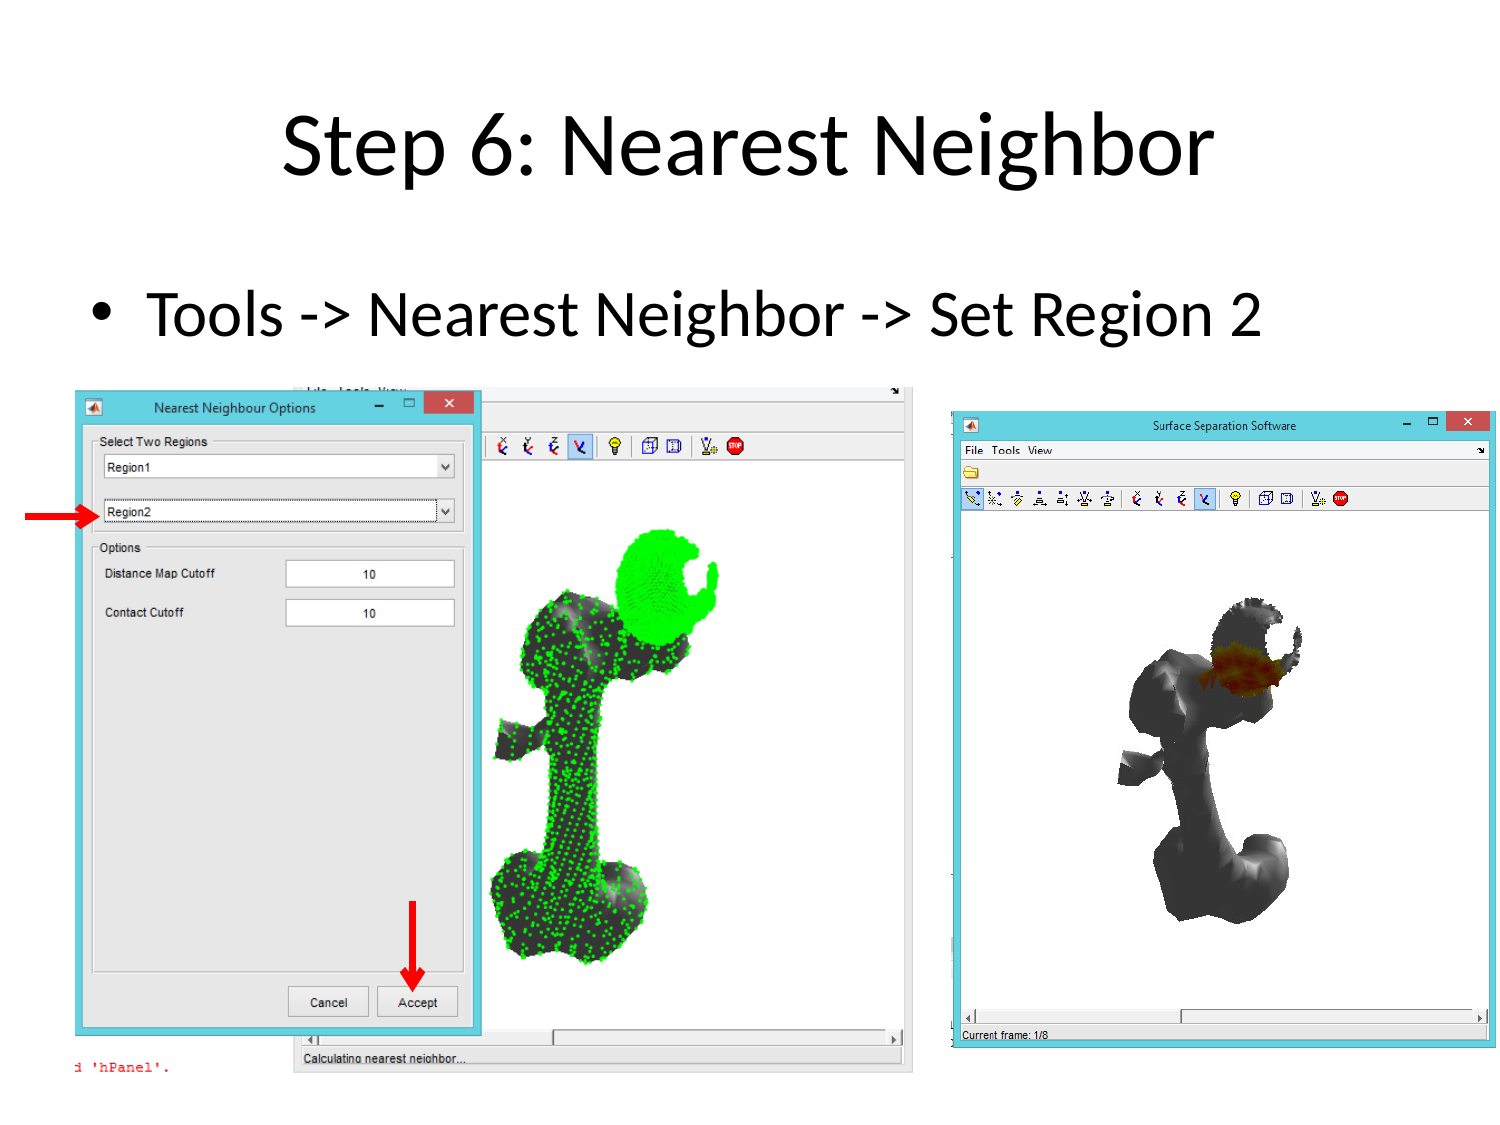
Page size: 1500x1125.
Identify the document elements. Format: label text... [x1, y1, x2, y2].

title Step 6: Nearest Neighbor [75, 45, 1425, 233]
list Tools -> Nearest Neighbor -> Set Region 2 [75, 262, 1425, 1005]
picture [74, 387, 913, 1074]
picture [951, 411, 1497, 1050]
